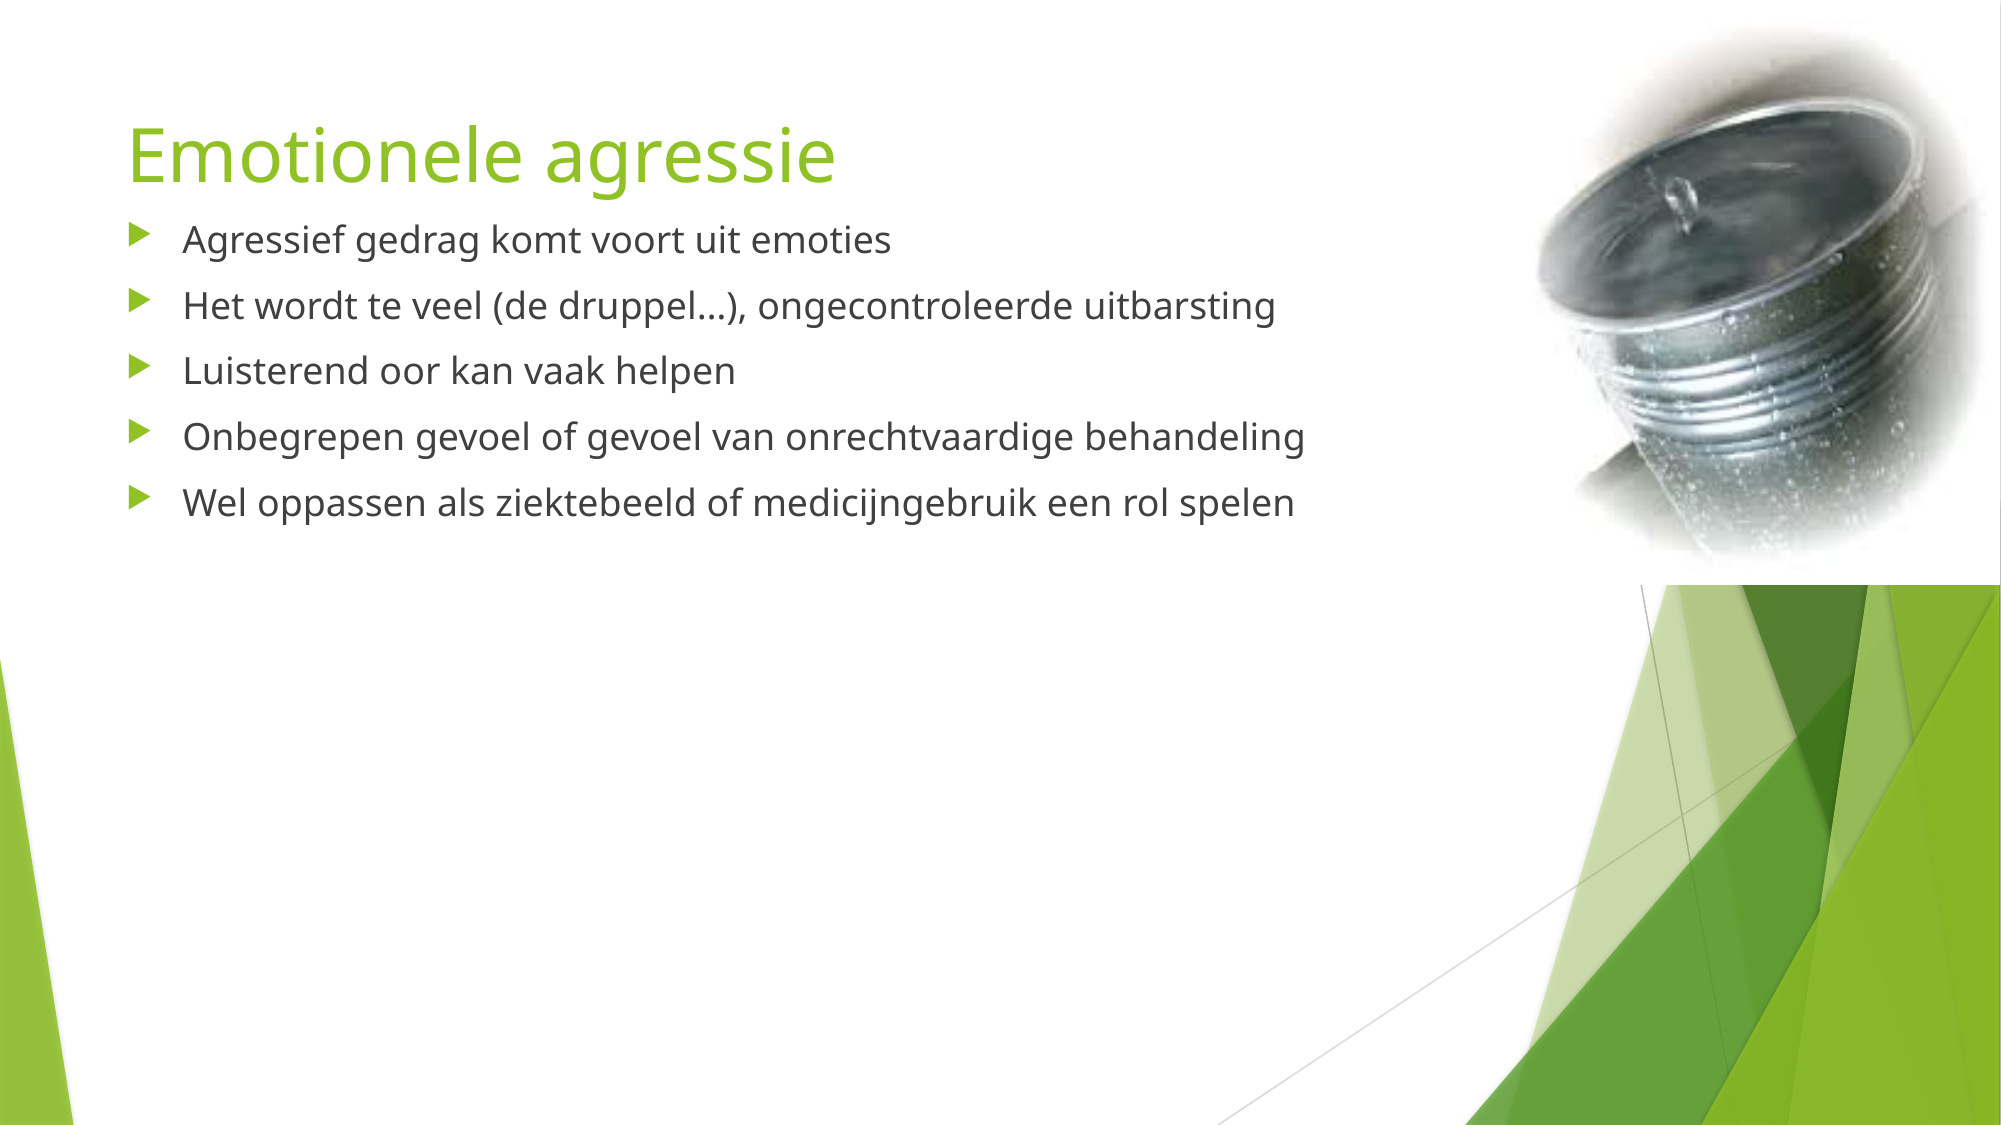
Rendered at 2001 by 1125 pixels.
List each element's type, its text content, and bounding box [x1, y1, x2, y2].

title Emotionele agressie [111, 99, 1492, 208]
picture [1497, 0, 2000, 586]
list Agressief gedrag komt voort uit emoties Het wordt te veel (de druppel…), ongecontroleerde uitbarsting Luisterend oor kan vaak helpen Onbegrepen gevoel of gevoel van onrechtvaardige behandeling Wel oppassen als ziektebeeld of medicijngebruik een rol spelen [111, 208, 1522, 845]
